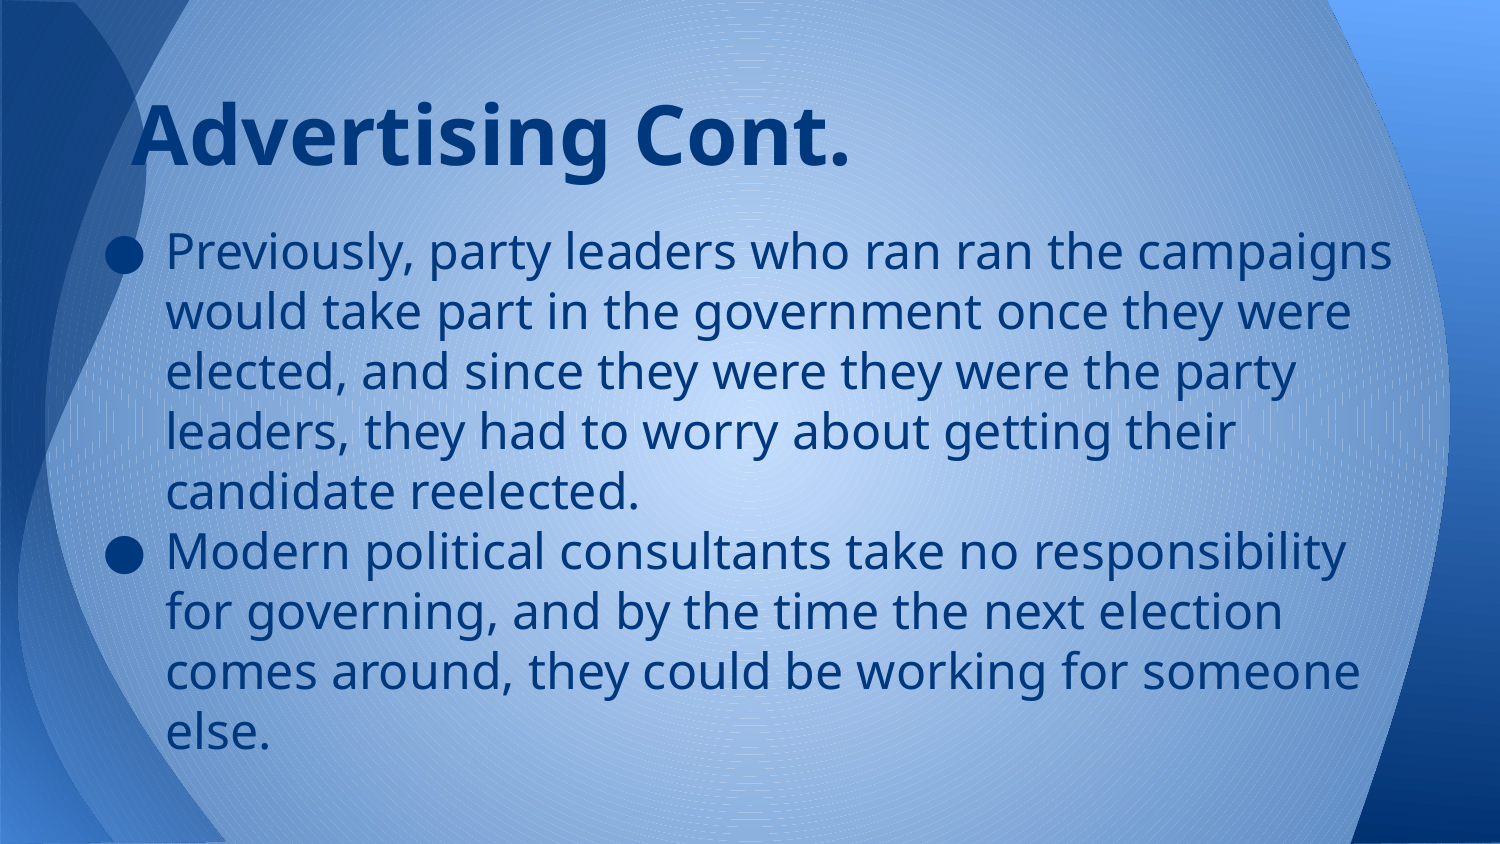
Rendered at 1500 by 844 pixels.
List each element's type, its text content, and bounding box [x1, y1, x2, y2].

list Previously, party leaders who ran ran the campaigns would take part in the government once they were elected, and since they were they were the party leaders, they had to worry about getting their candidate reelected. Modern political consultants take no responsibility for governing, and by the time the next election comes around, they could be working for someone else. [75, 204, 1425, 800]
title Advertising Cont. [75, 33, 1425, 197]
